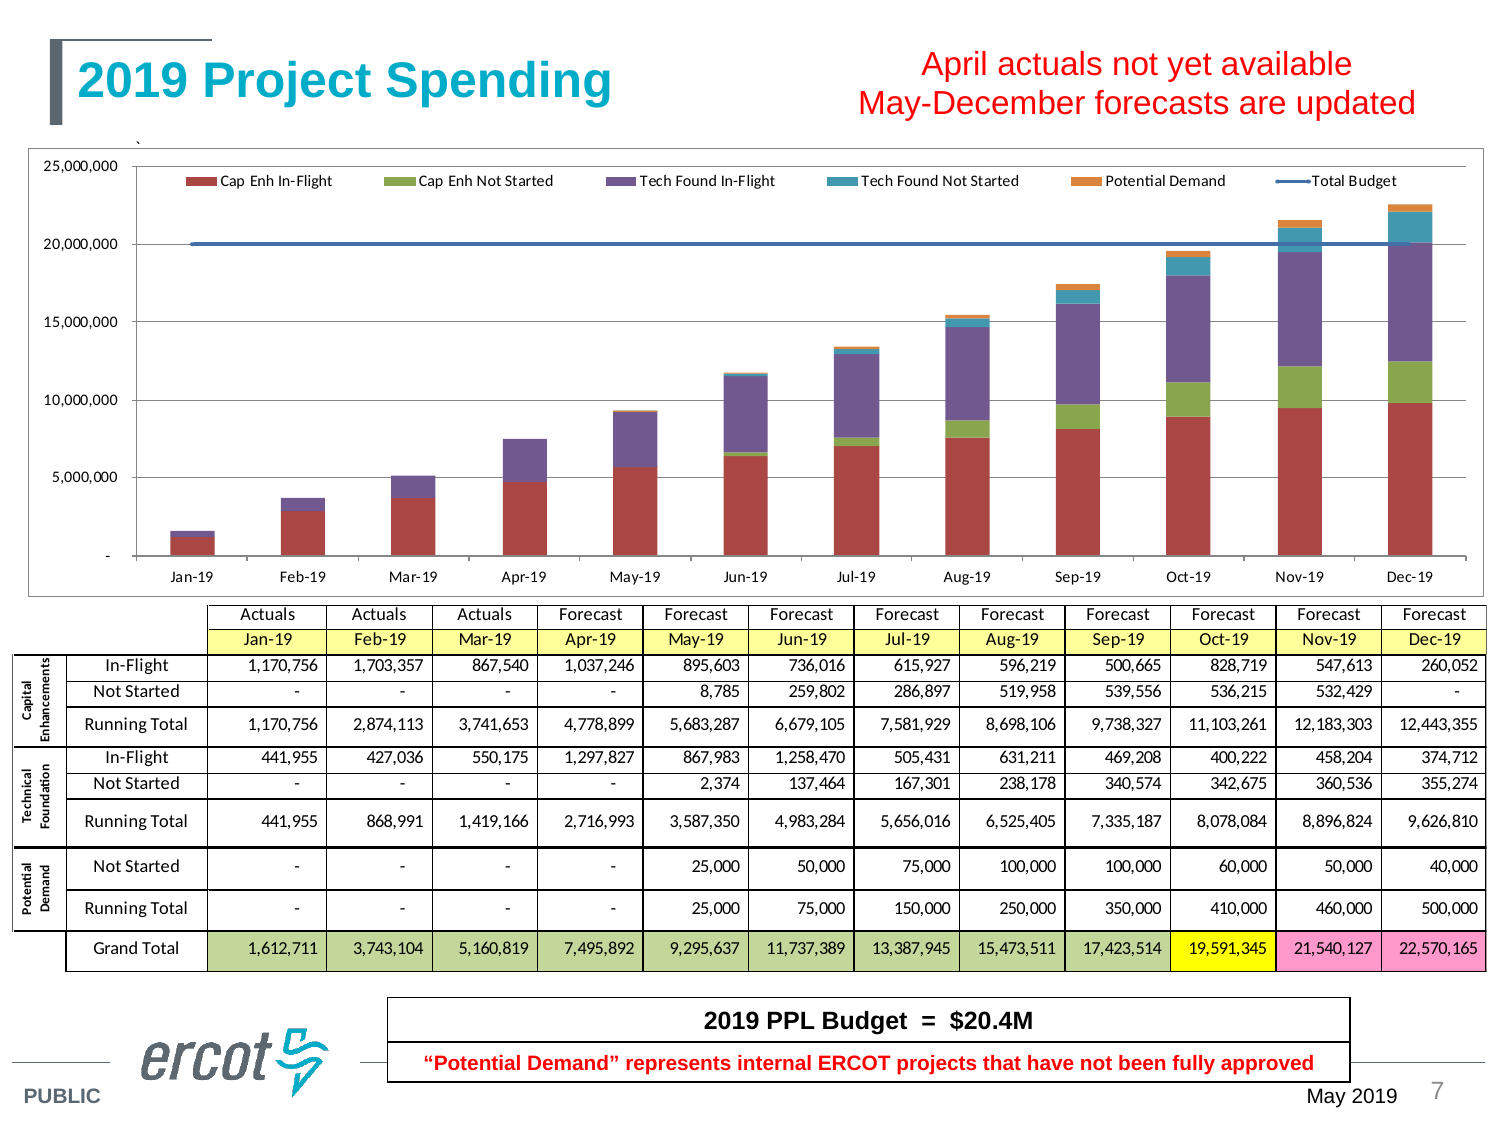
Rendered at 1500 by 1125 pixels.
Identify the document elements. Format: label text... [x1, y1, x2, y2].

slide_number 7 [1400, 1071, 1476, 1107]
text_box April actuals not yet available May-December forecasts are updated [812, 34, 1463, 130]
text_box “Potential Demand” represents internal ERCOT projects that have not been fully approved [387, 1042, 1351, 1082]
title 2019 Project Spending [62, 39, 738, 125]
picture [137, 1024, 332, 1100]
picture [12, 137, 1488, 974]
text_box 2019 PPL Budget = $20.4M [387, 997, 1351, 1042]
